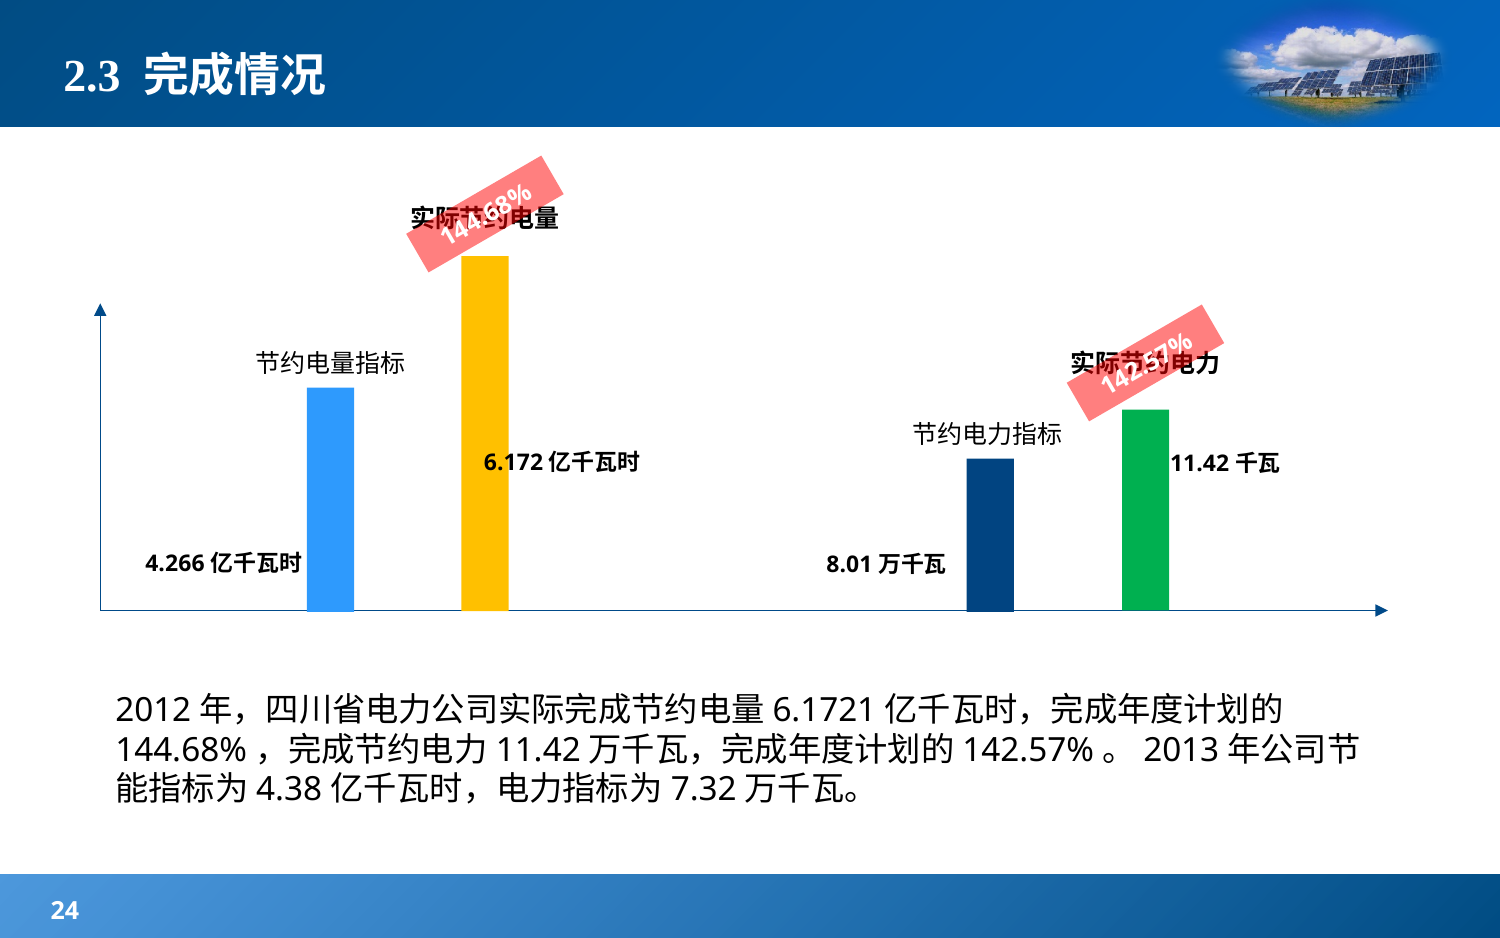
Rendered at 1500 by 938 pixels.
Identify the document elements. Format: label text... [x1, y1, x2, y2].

text_box 144.68% [406, 155, 564, 273]
title 2.3 完成情况 [48, 19, 1005, 127]
subtitle 2012年，四川省电力公司实际完成节约电量6.1721亿千瓦时，完成年度计划的144.68%，完成节约电力11.42万千瓦，完成年度计划的142.57%。2013年公司节能指标为4.38亿千瓦时，电力指标为7.32万千瓦。 [100, 680, 1400, 859]
text_box [459, 254, 511, 301]
text_box 实际节约电量 [384, 195, 471, 241]
picture [1233, 6, 1433, 113]
text_box 实际节约电量 [485, 195, 586, 241]
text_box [100, 303, 1389, 611]
